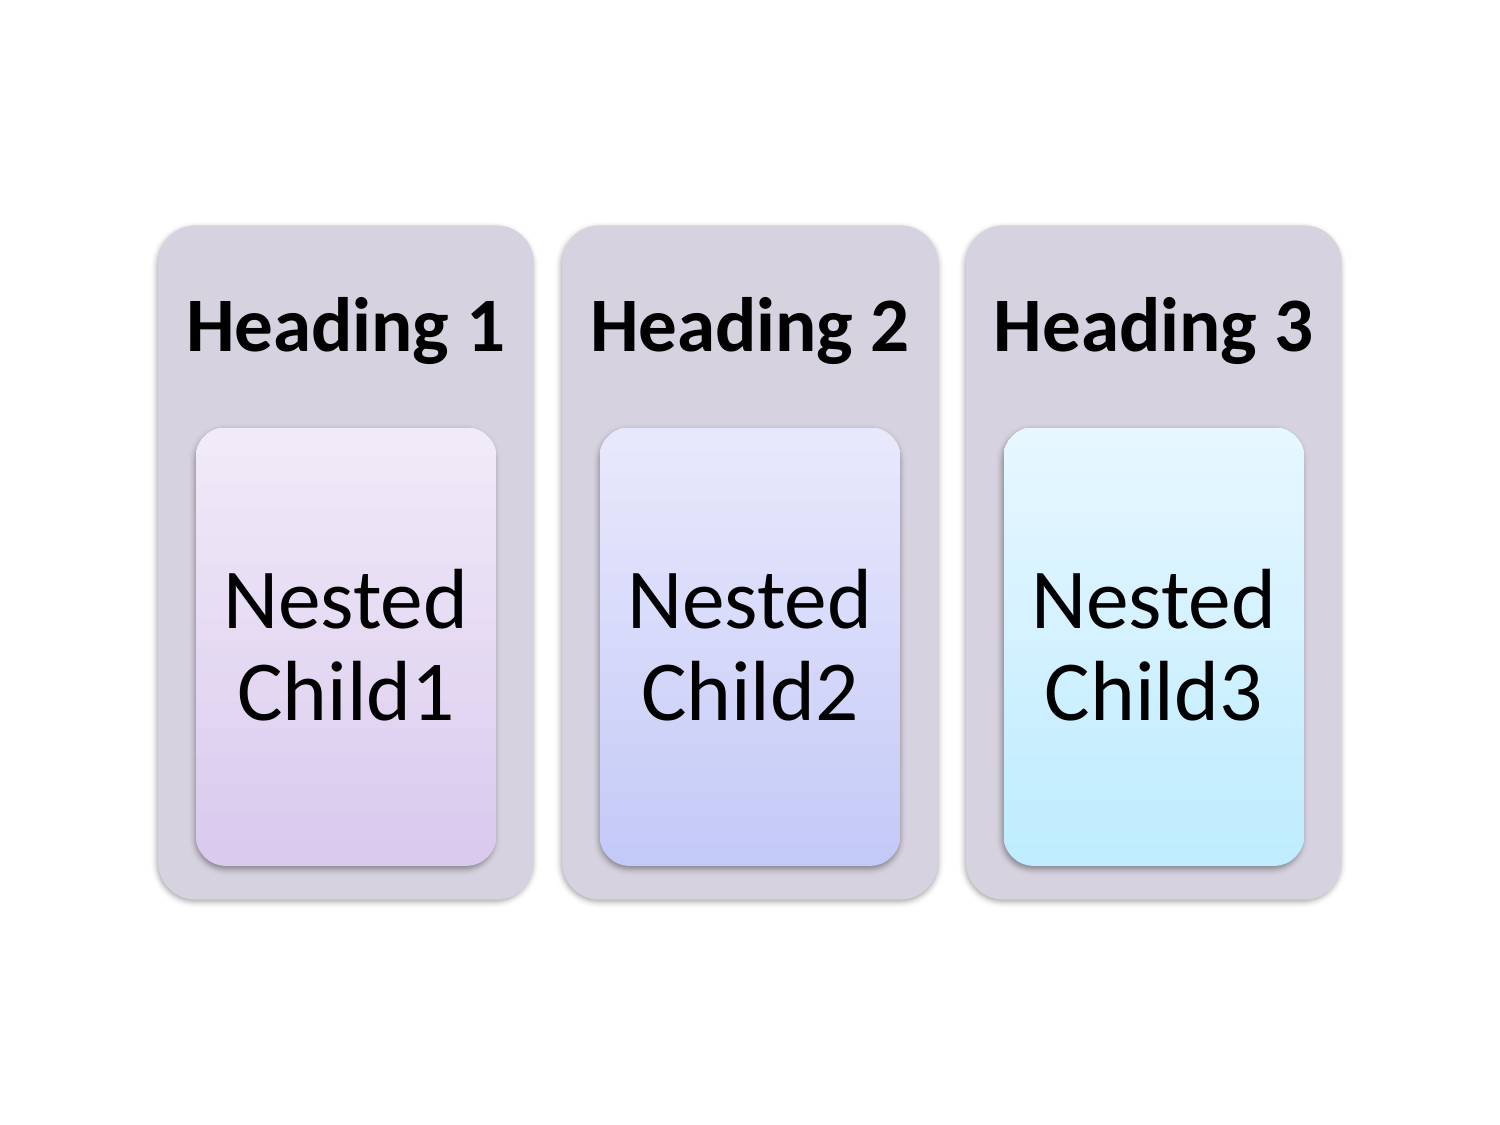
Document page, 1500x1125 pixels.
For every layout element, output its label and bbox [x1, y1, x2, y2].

text_box [157, 225, 1342, 900]
